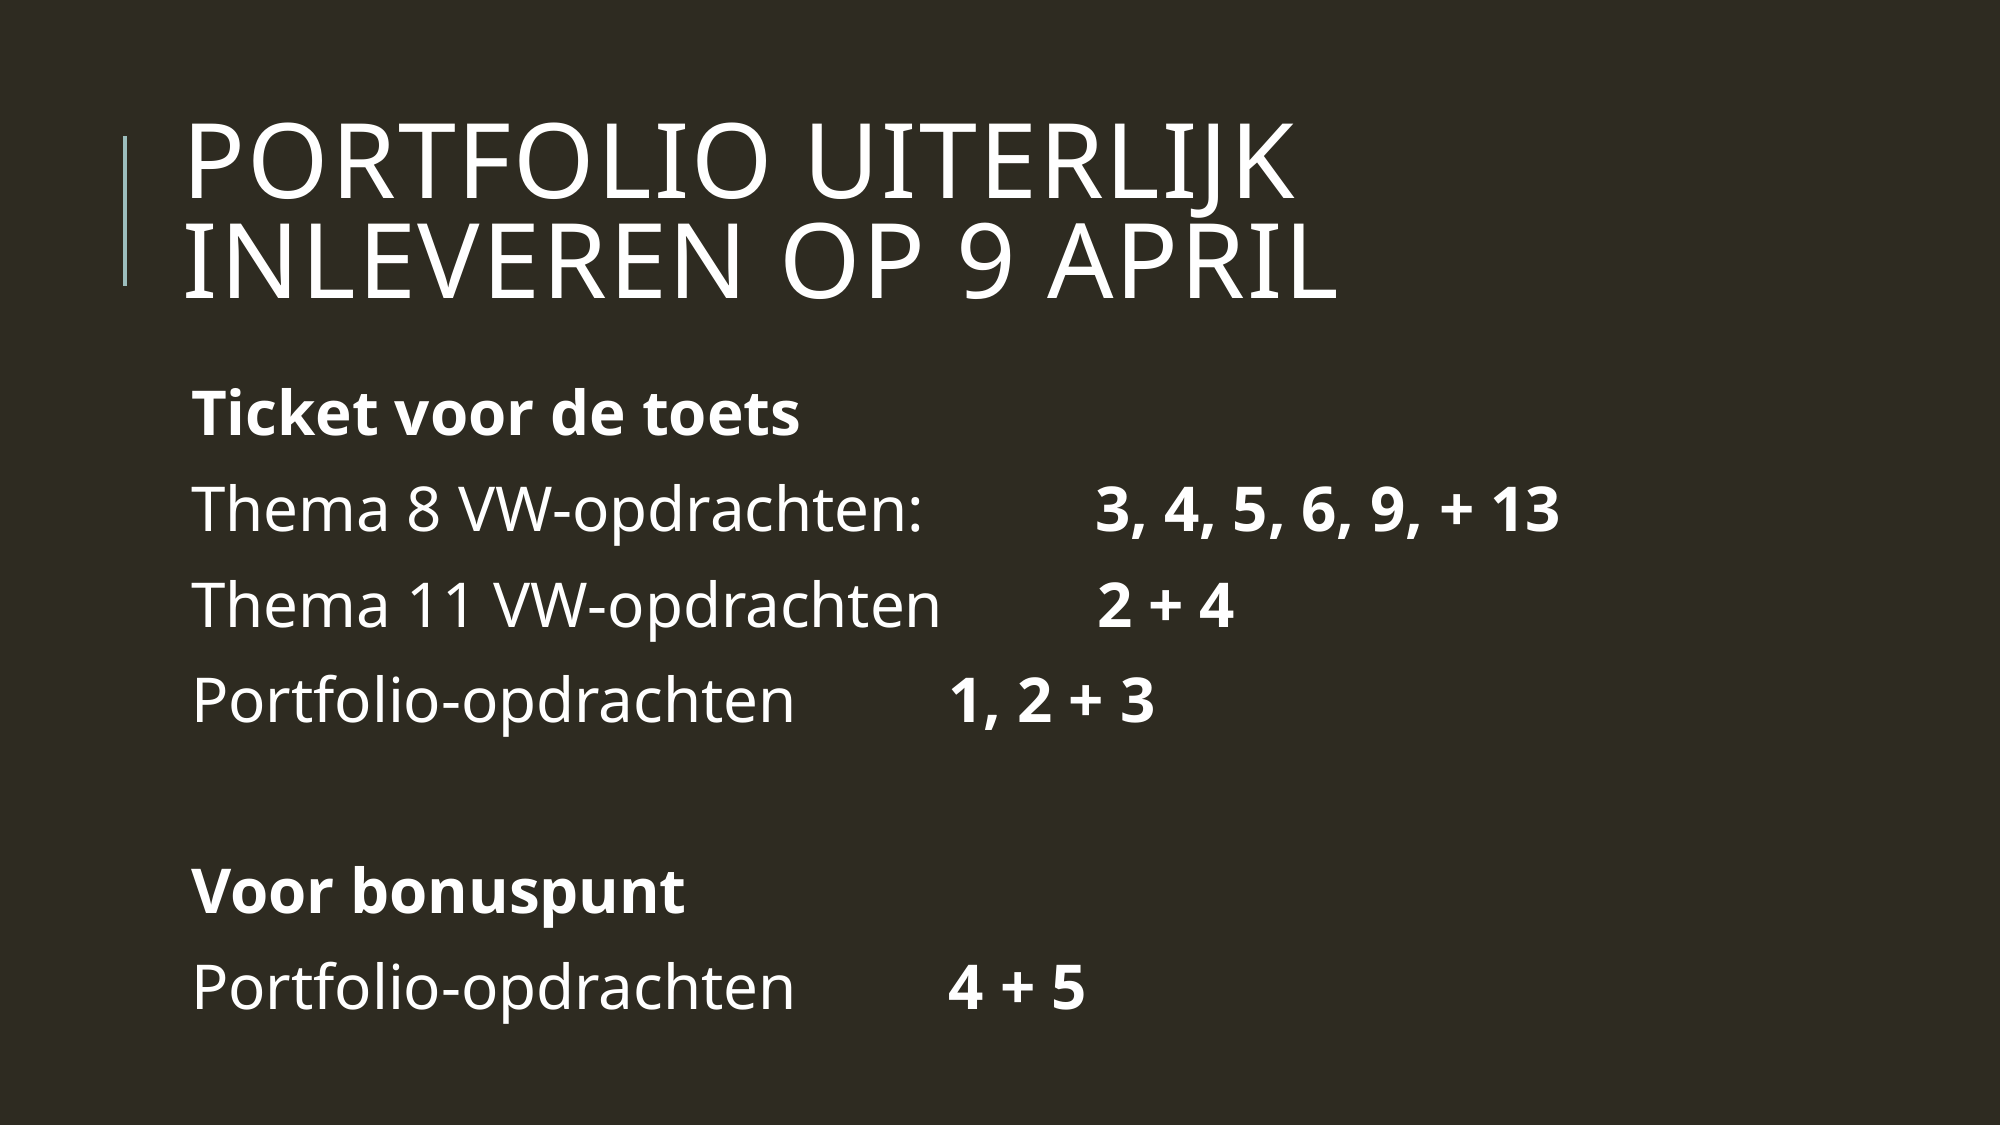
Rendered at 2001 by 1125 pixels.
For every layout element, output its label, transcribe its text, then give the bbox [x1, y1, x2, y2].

list Ticket voor de toets Thema 8 VW-opdrachten: 3, 4, 5, 6, 9, + 13 Thema 11 VW-opdrachten 2 + 4 Portfolio-opdrachten 1, 2 + 3 Voor bonuspunt Portfolio-opdrachten 4 + 5 [168, 375, 1763, 1035]
title Portfolio Uiterlijk Inleveren op 9 april [168, 96, 1763, 342]
